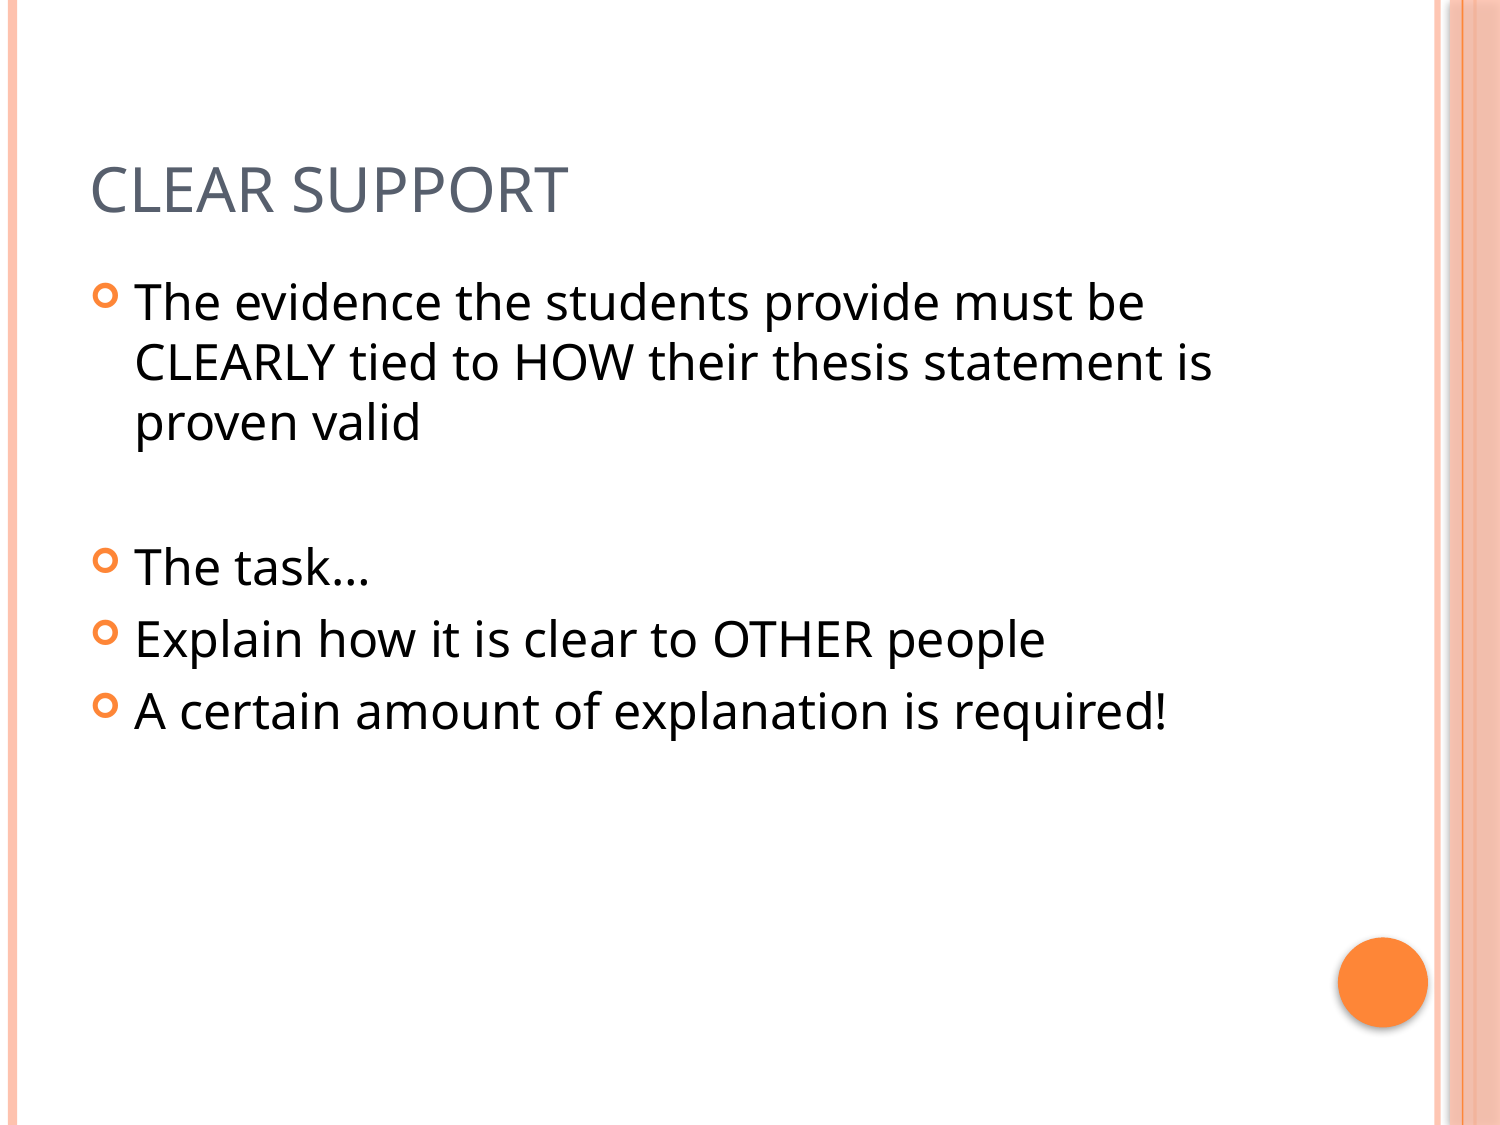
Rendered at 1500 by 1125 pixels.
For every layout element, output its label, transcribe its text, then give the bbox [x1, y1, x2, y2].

list The evidence the students provide must be CLEARLY tied to HOW their thesis statement is proven valid The task… Explain how it is clear to OTHER people A certain amount of explanation is required! [75, 262, 1300, 1062]
title Clear Support [75, 45, 1300, 233]
